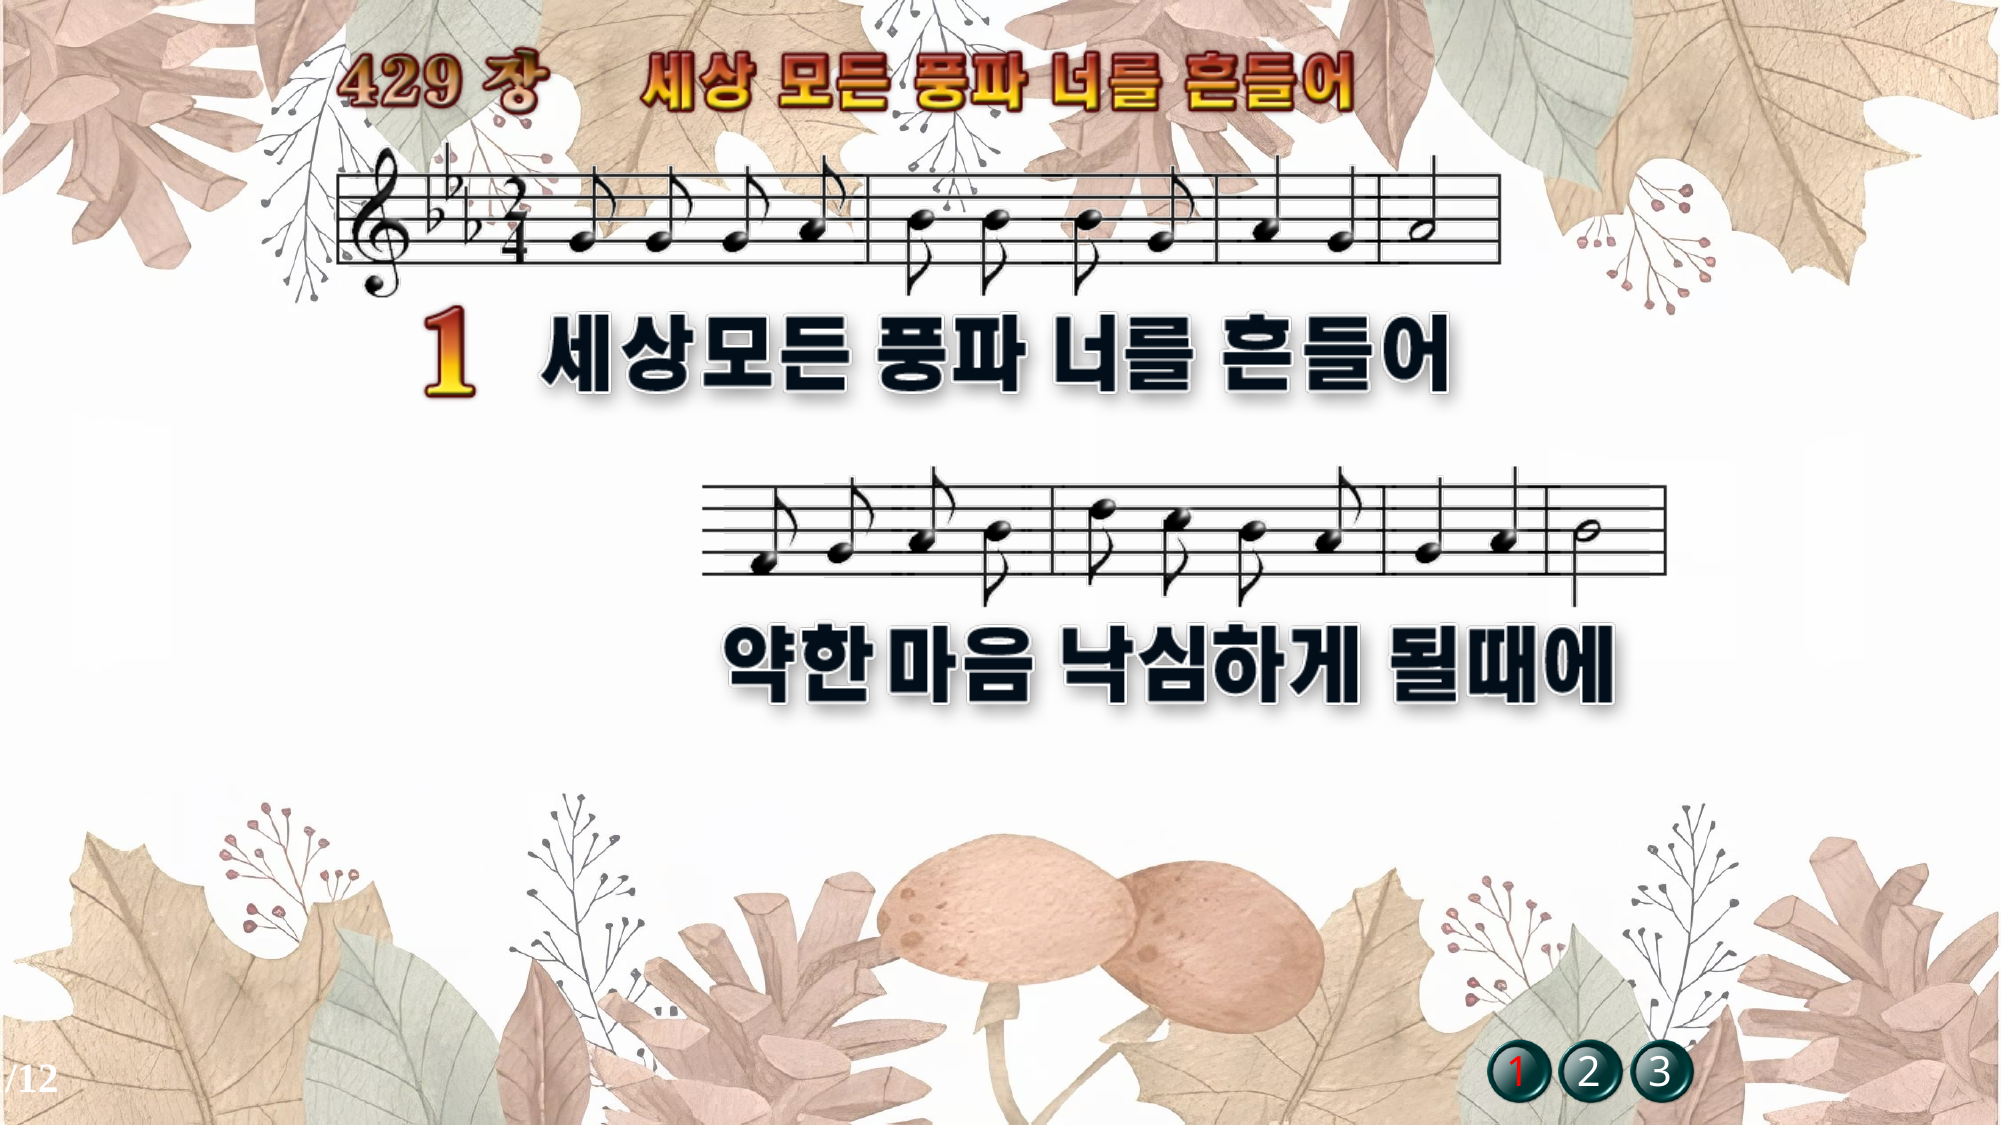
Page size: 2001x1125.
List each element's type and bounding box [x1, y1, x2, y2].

text_box [1627, 1035, 1697, 1106]
text_box [1484, 1035, 1555, 1106]
text_box [1555, 1035, 1626, 1106]
picture [0, 0, 2001, 1125]
